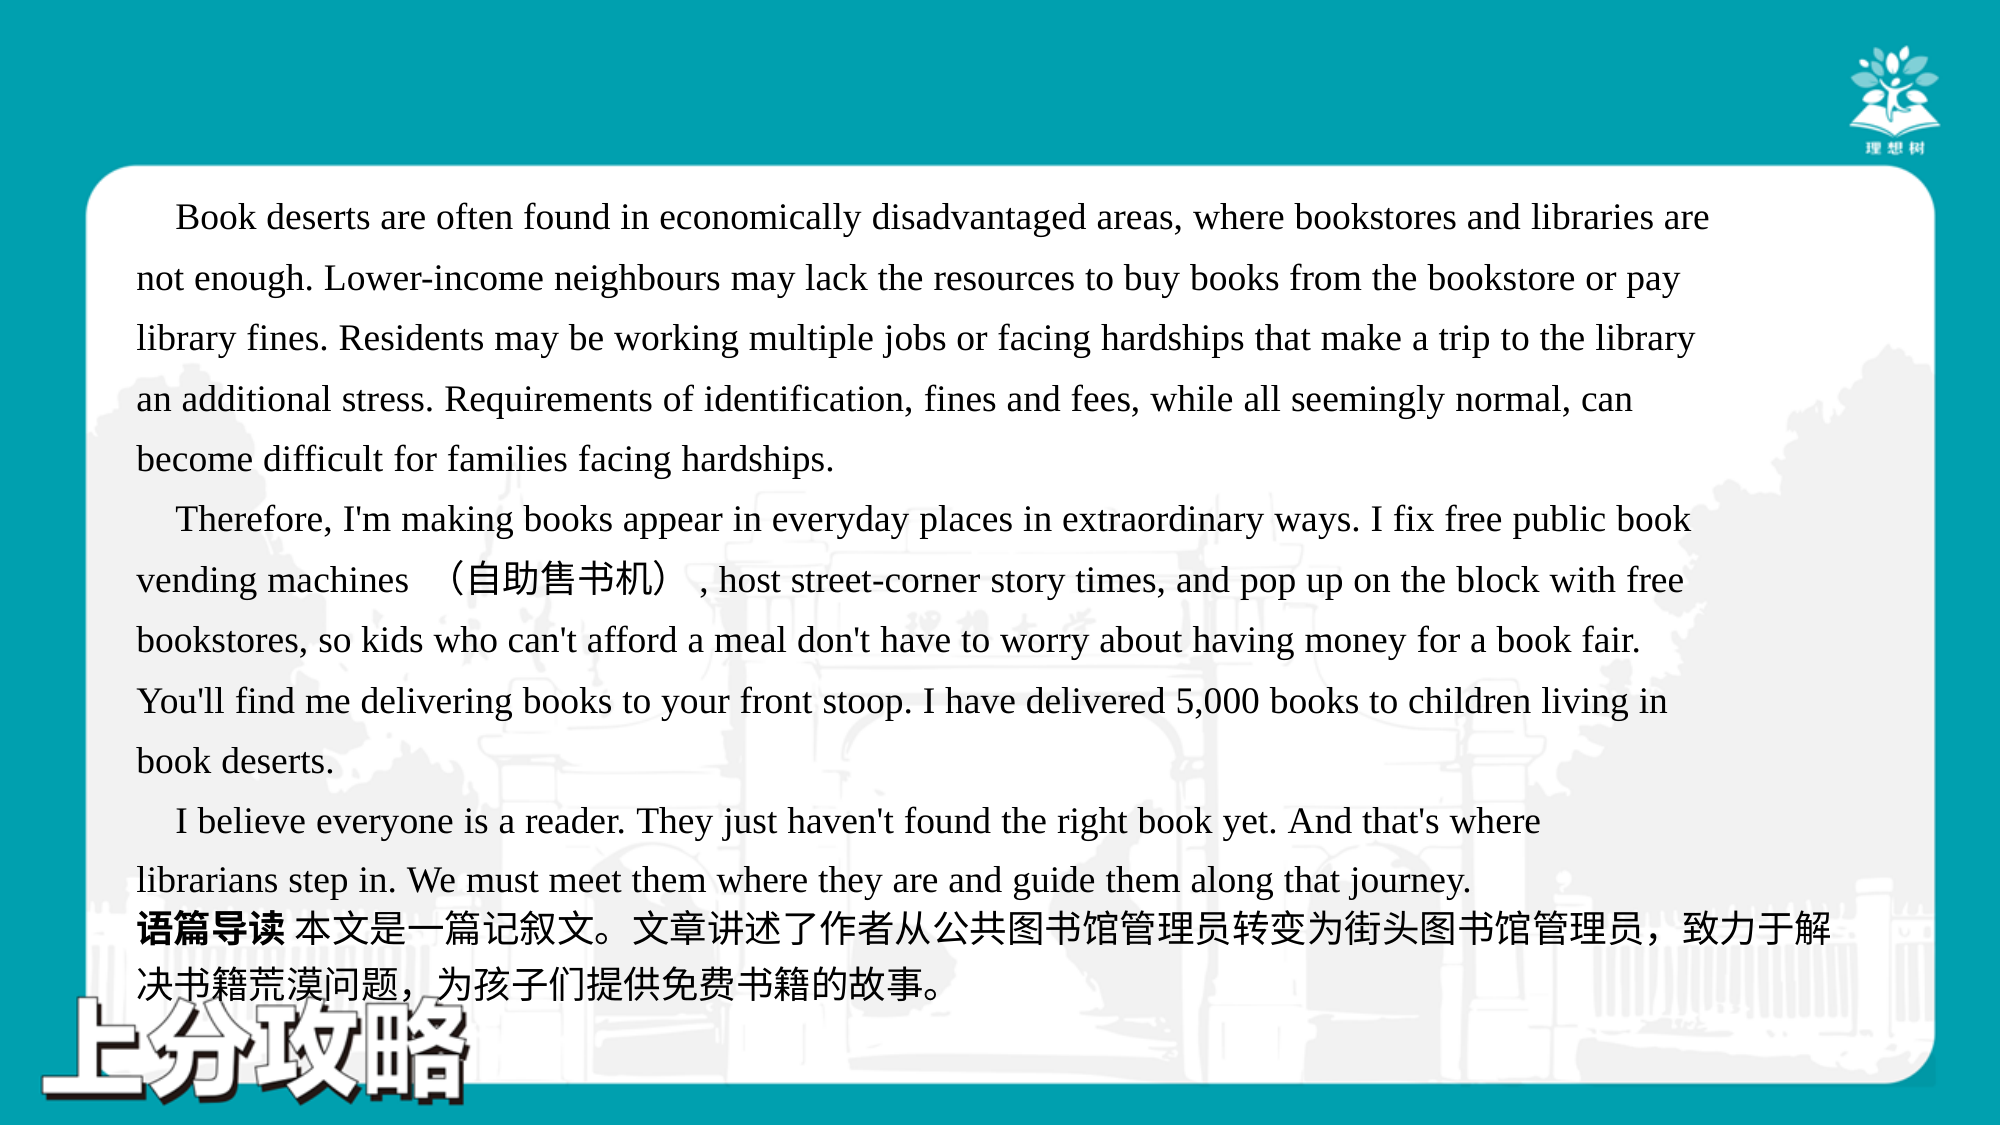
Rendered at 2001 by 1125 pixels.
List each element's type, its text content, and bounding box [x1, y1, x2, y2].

text_box Book deserts are often found in economically disadvantaged areas, where bookstores and libraries are not enough. Lower-income neighbours may lack the resources to buy books from the bookstore or pay library fines. Residents may be working multiple jobs or facing hardships that make a trip to the library an additional stress. Requirements of identification, fines and fees, while all seemingly normal, can become difficult for families facing hardships. Therefore, I'm making books appear in everyday places in extraordinary ways. I fix free public book vending machines （自助售书机）, host street-corner story times, and pop up on the block with free bookstores, so kids who can't afford a meal don't have to worry about having money for a book fair. You'll find me delivering books to your front stoop. I have delivered 5,000 books to children living in book deserts. I believe everyone is a reader. They just haven't found the right book yet. And that's where librarians step in. We must meet them where they are and guide them along that journey.#7 [136, 176, 1865, 889]
text_box 语篇导读 本文是一篇记叙文。文章讲述了作者从公共图书馆管理员转变为街头图书馆管理员，致力于解 决书籍荒漠问题，为孩子们提供免费书籍的故事。 [136, 889, 1865, 1002]
picture [0, 0, 2000, 1125]
